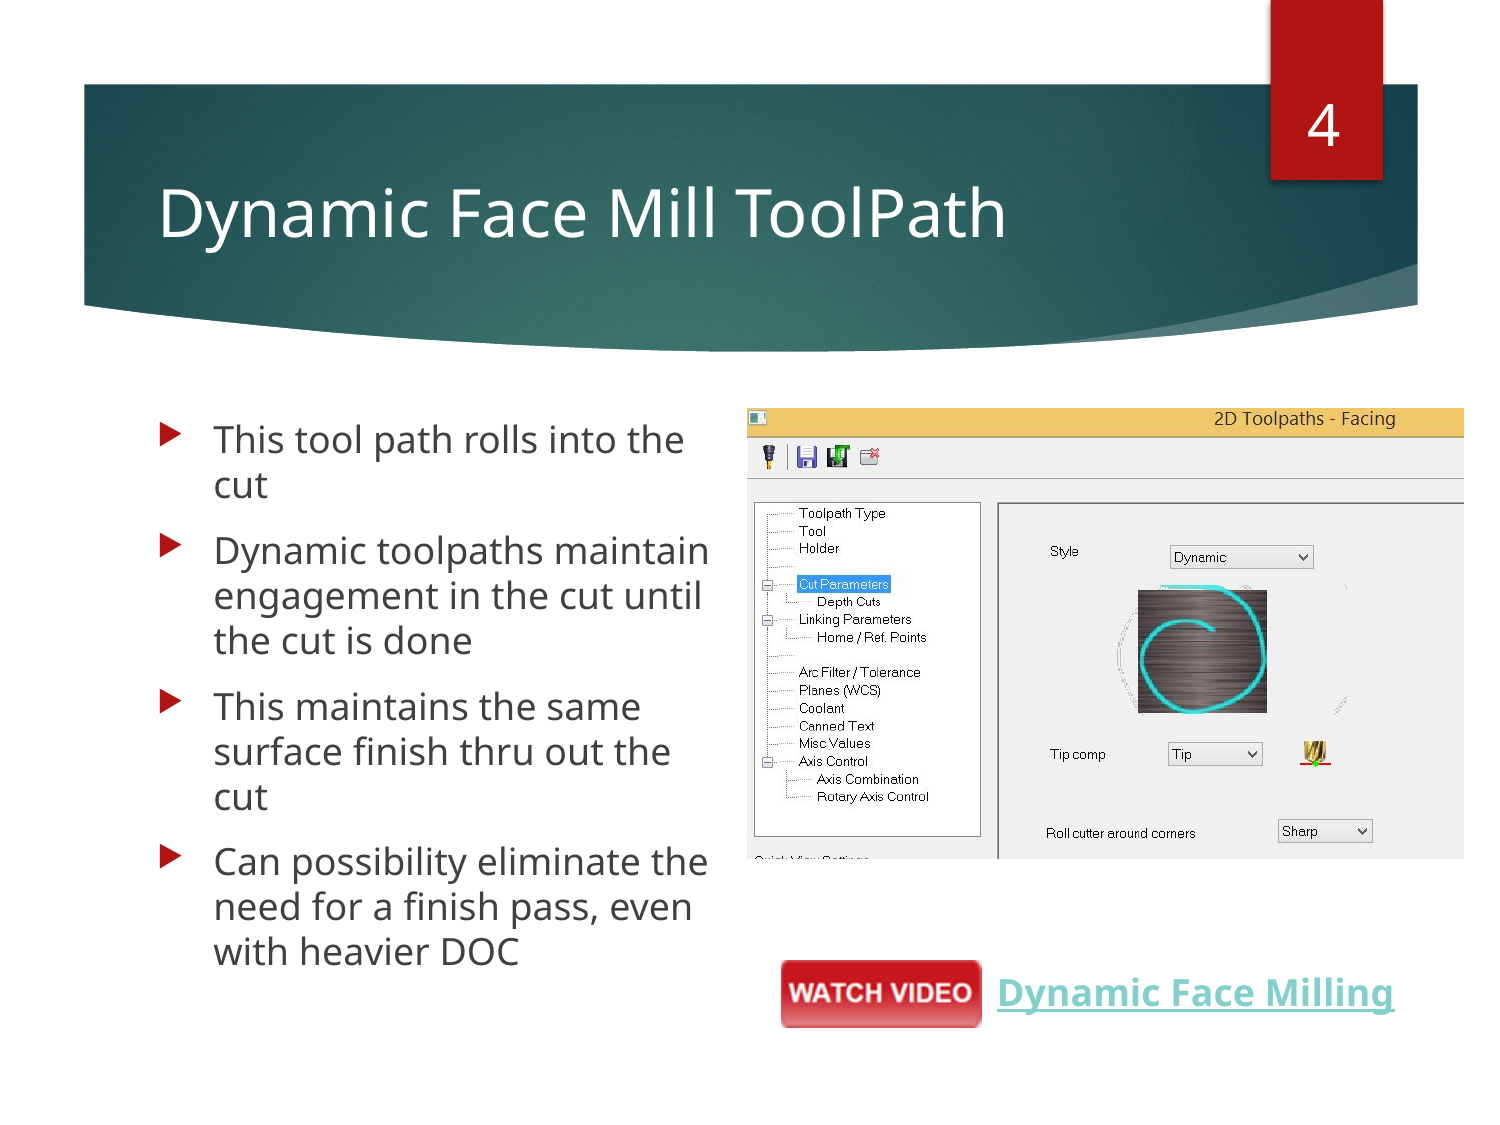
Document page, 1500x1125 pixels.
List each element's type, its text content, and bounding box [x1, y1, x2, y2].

title Dynamic Face Mill ToolPath [142, 152, 1244, 269]
slide_number 4 [1259, 48, 1390, 175]
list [746, 408, 1464, 860]
list This tool path rolls into the cut Dynamic toolpaths maintain engagement in the cut until the cut is done This maintains the same surface finish thru out the cut Can possibility eliminate the need for a finish pass, even with heavier DOC [142, 408, 739, 988]
picture [781, 960, 983, 1029]
text_box Dynamic Face Milling [982, 961, 1412, 1037]
